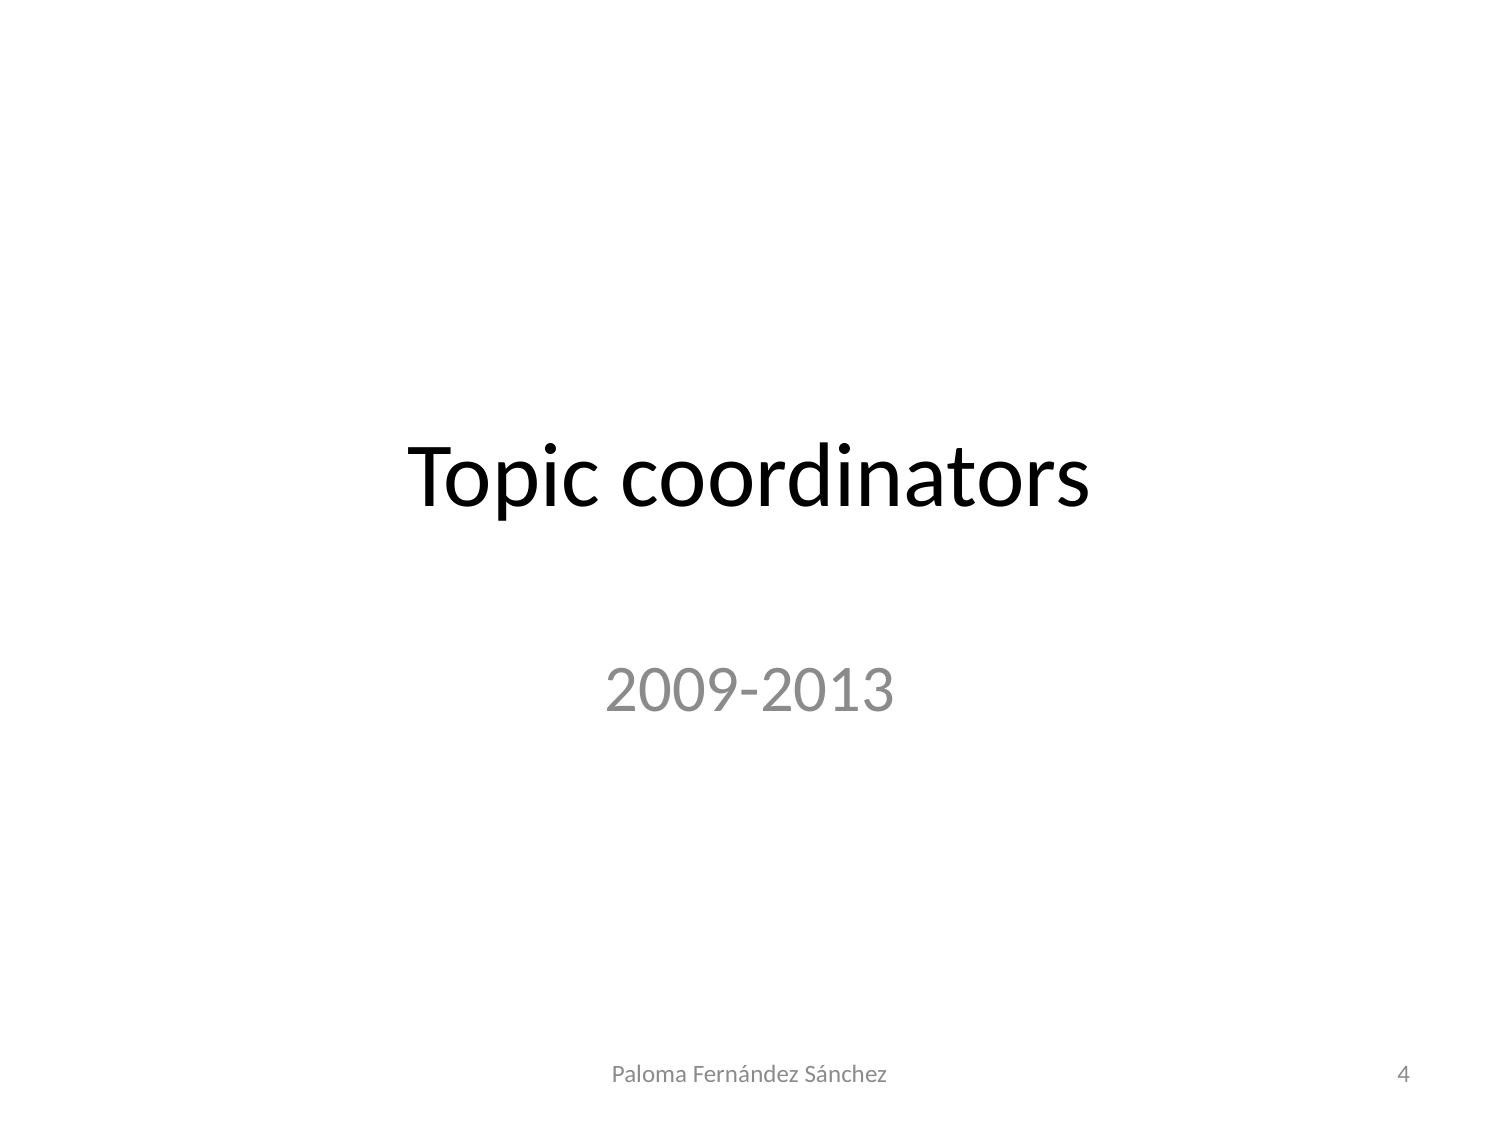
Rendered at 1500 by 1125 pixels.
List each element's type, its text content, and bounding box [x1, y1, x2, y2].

subtitle 2009-2013 [225, 637, 1275, 925]
title Topic coordinators [112, 349, 1388, 591]
footer Paloma Fernández Sánchez [512, 1042, 988, 1103]
slide_number 4 [1074, 1042, 1425, 1103]
